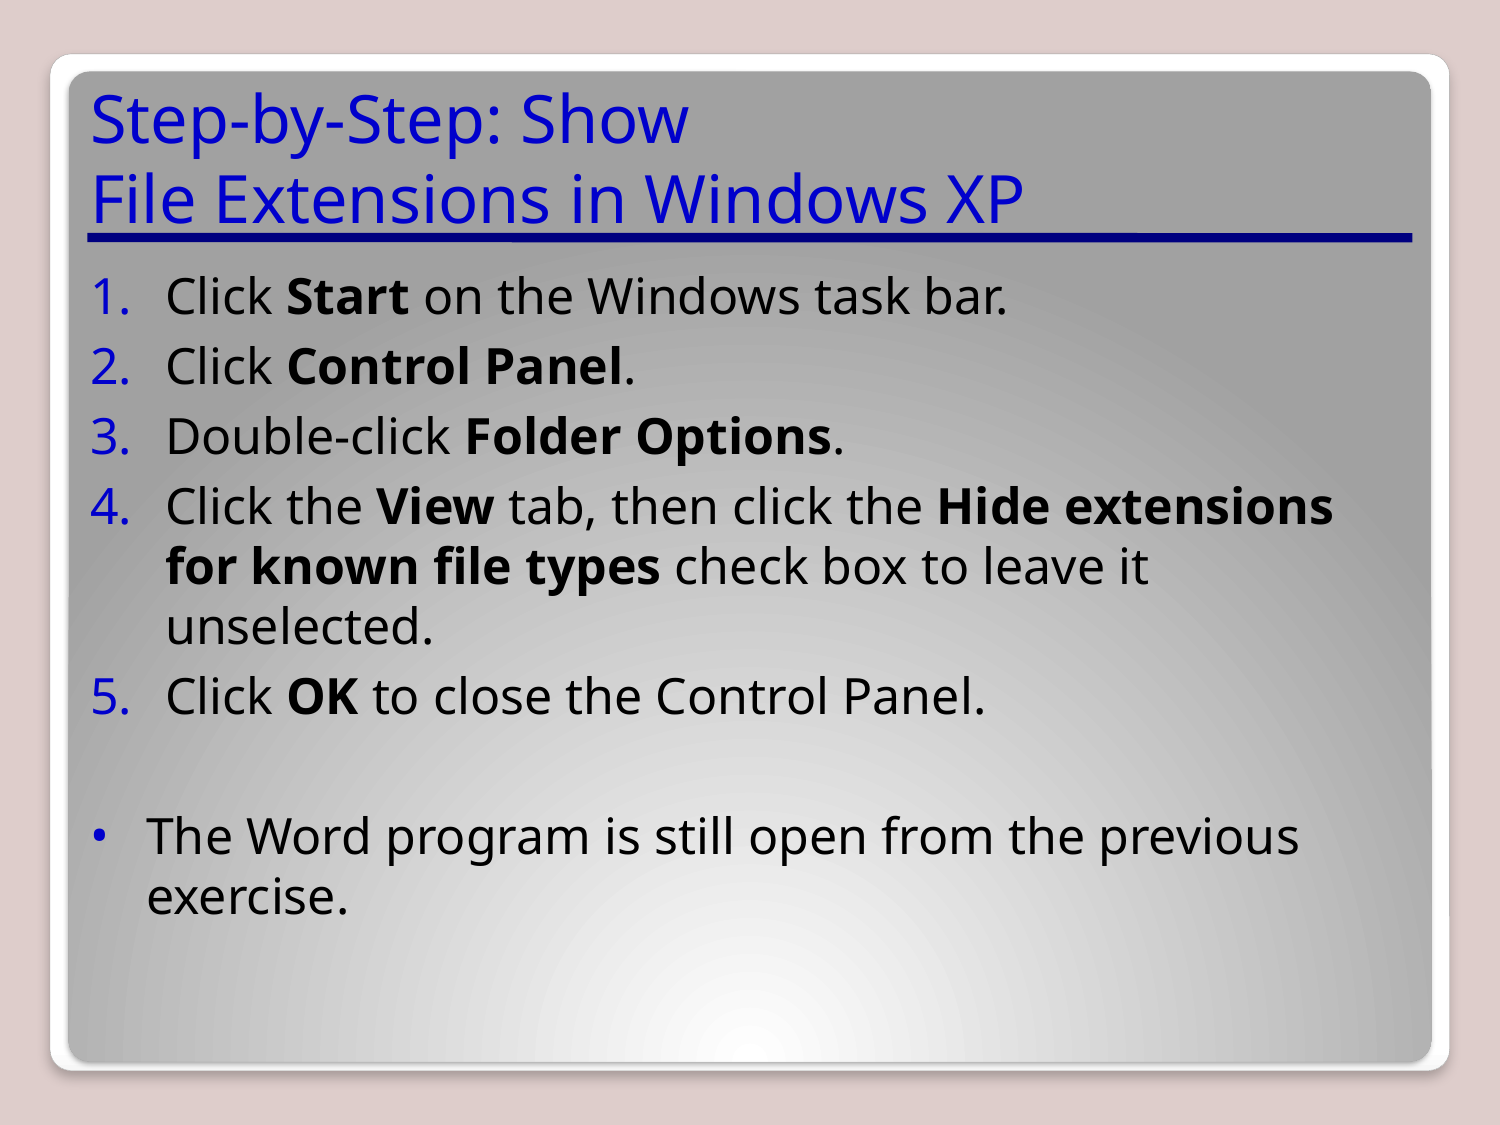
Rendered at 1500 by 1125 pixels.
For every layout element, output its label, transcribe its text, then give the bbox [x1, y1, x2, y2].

list Click Start on the Windows task bar. Click Control Panel. Double-click Folder Options. Click the View tab, then click the Hide extensions for known file types check box to leave it unselected. Click OK to close the Control Panel. The Word program is still open from the previous exercise. [74, 256, 1426, 1083]
title Step-by-Step: Show File Extensions in Windows XP [74, 94, 1426, 245]
